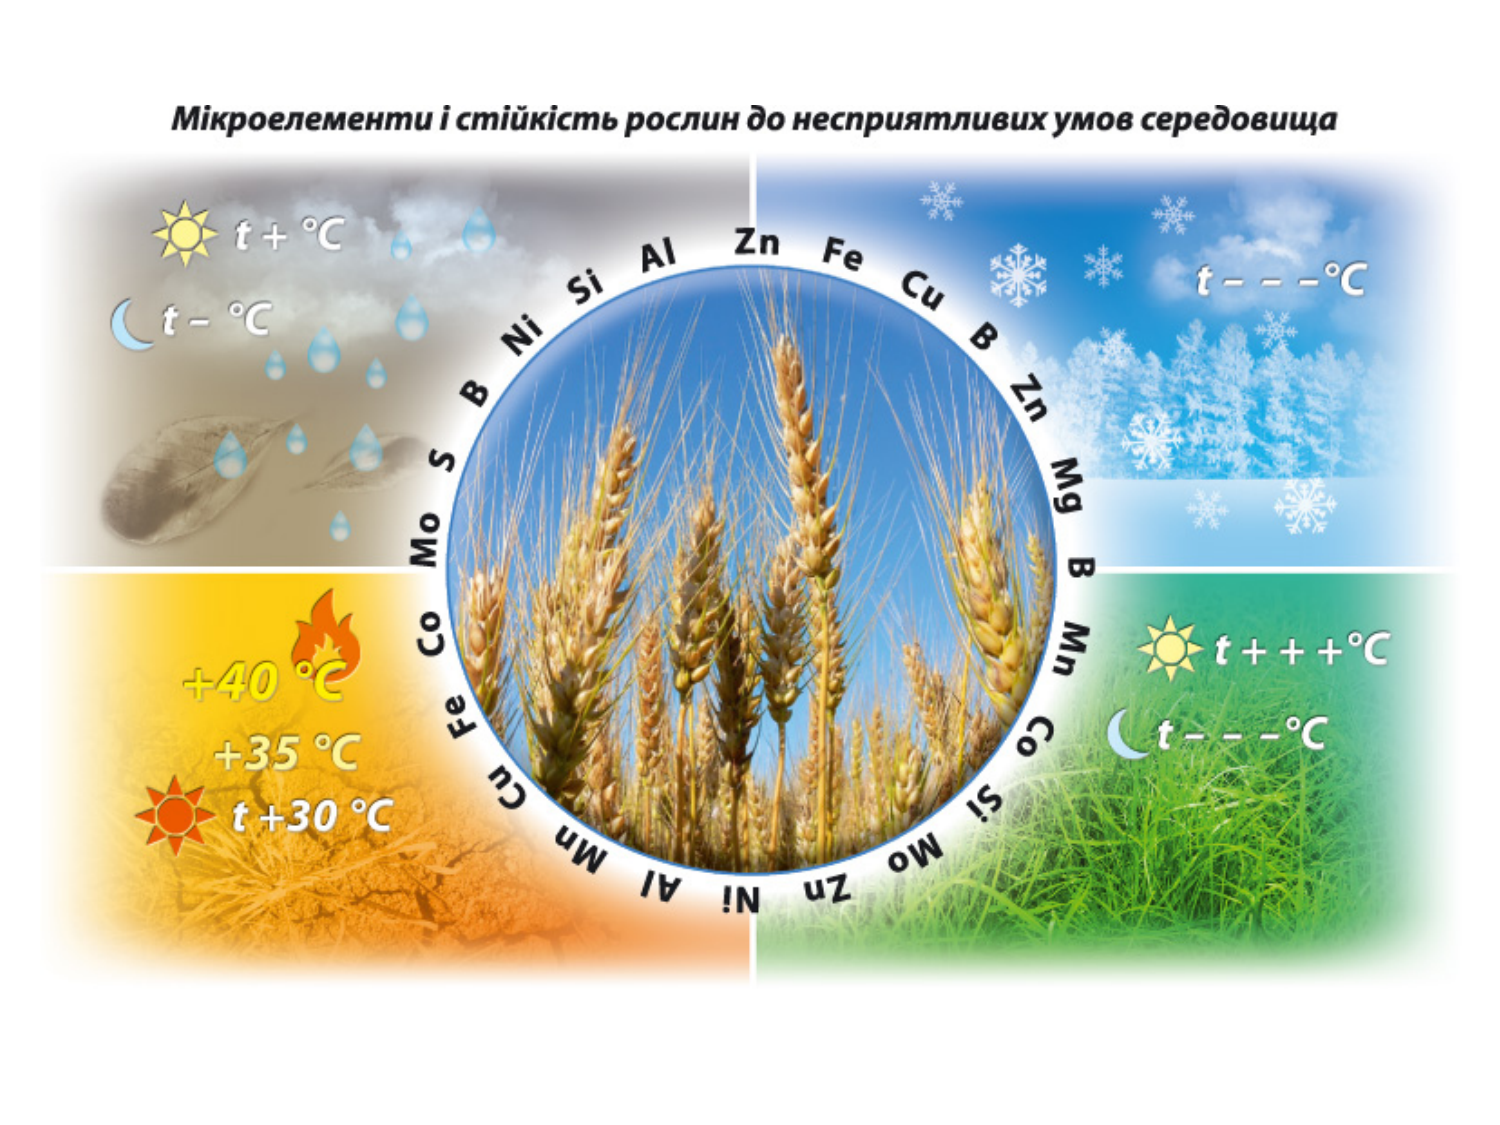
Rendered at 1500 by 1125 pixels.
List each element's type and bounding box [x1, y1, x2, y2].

list [40, 105, 1466, 998]
